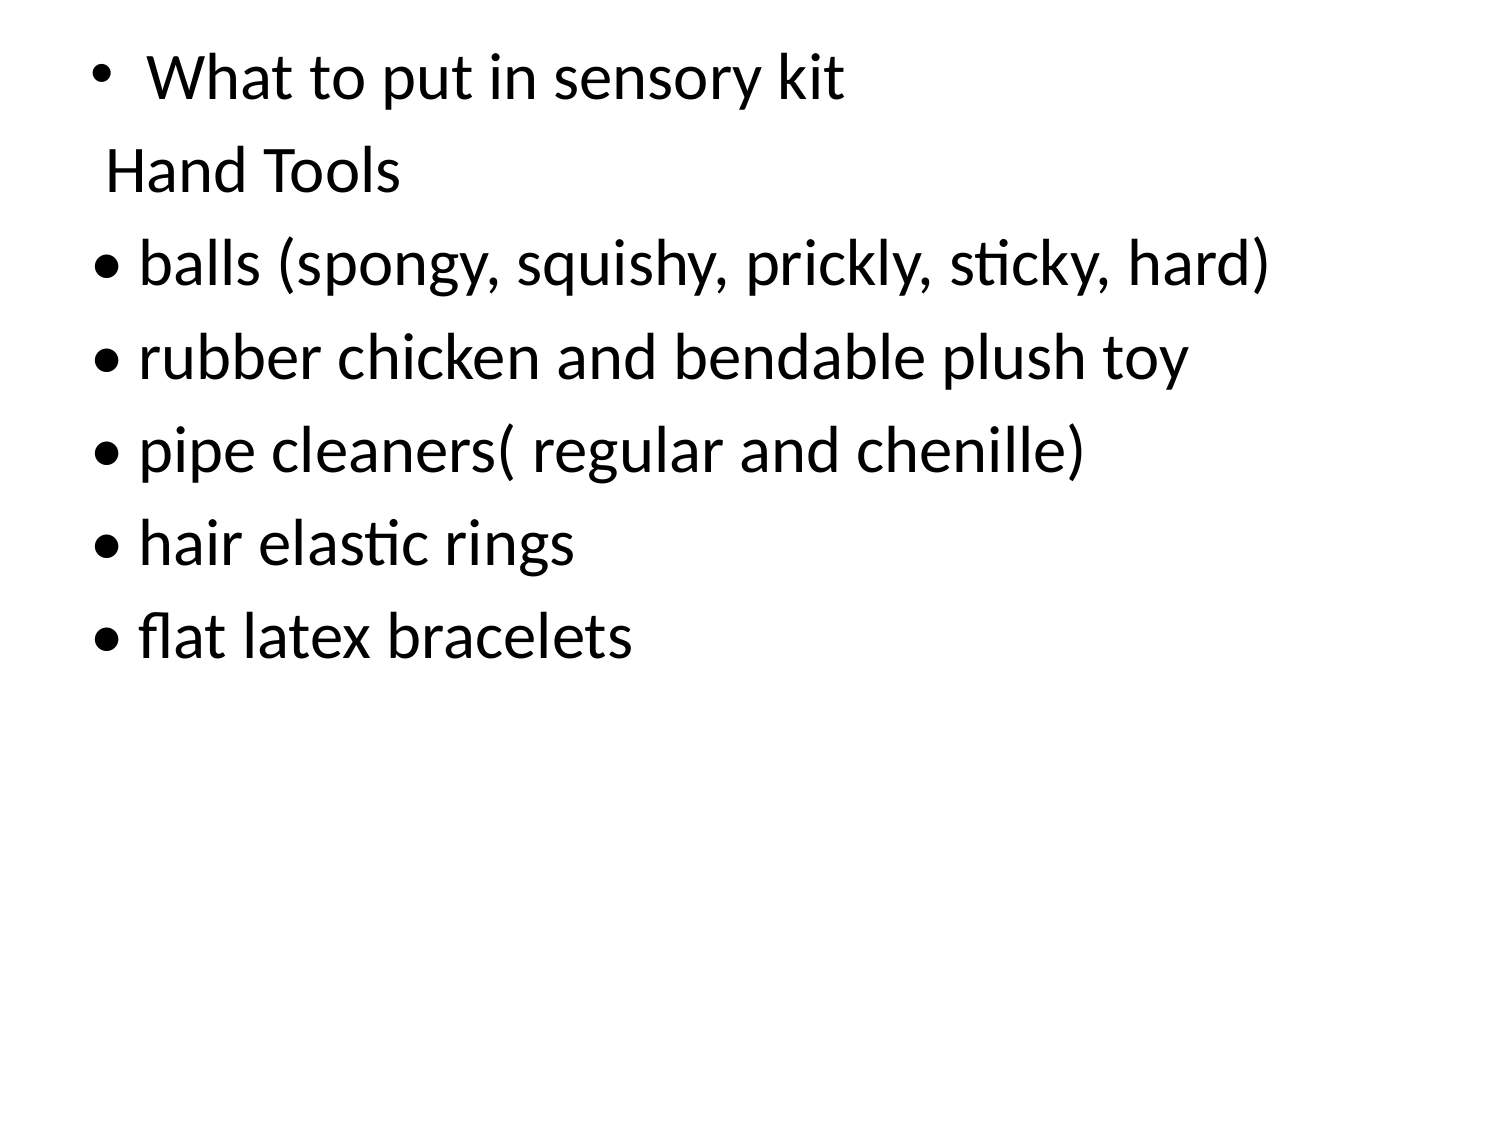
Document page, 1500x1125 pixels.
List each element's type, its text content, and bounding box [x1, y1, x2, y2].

list What to put in sensory kit Hand Tools • balls (spongy, squishy, prickly, sticky, hard) • rubber chicken and bendable plush toy • pipe cleaners( regular and chenille) • hair elastic rings • flat latex bracelets [75, 24, 1425, 1063]
